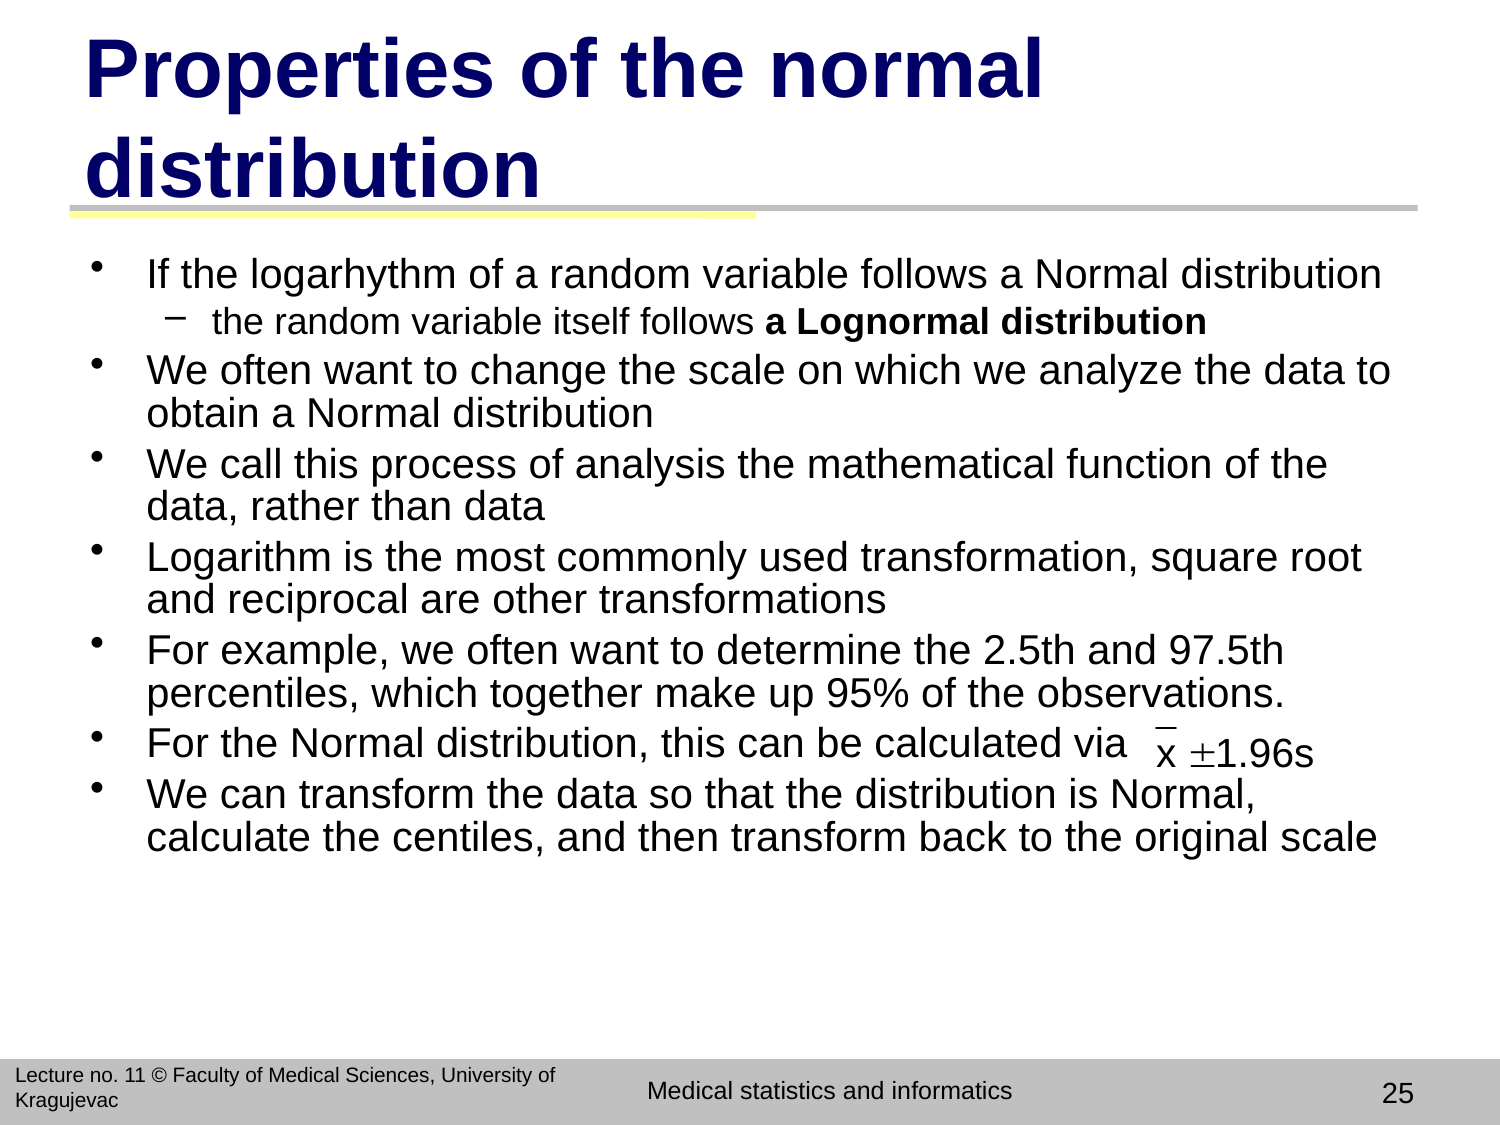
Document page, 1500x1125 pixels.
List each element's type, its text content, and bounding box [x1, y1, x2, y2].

list If the logarhythm of a random variable follows a Normal distribution the random variable itself follows a Lognormal distribution We often want to change the scale on which we analyze the data to obtain a Normal distribution We call this process of analysis the mathematical function of the data, rather than data Logarithm is the most commonly used transformation, square root and reciprocal are other transformations For example, we often want to determine the 2.5th and 97.5th percentiles, which together make up 95% of the observations. For the Normal distribution, this can be calculated via We can transform the data so that the distribution is Normal, calculate the centiles, and then transform back to the original scale [74, 246, 1426, 1023]
slide_number Lecture no. 11 © Faculty of Medical Sciences, University of Kragujevac [0, 1053, 612, 1108]
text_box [1147, 718, 1323, 781]
title Properties of the normal distribution [69, 19, 1426, 208]
footer Medical statistics and informatics [512, 1066, 1149, 1125]
slide_number 25 [1163, 1066, 1430, 1125]
